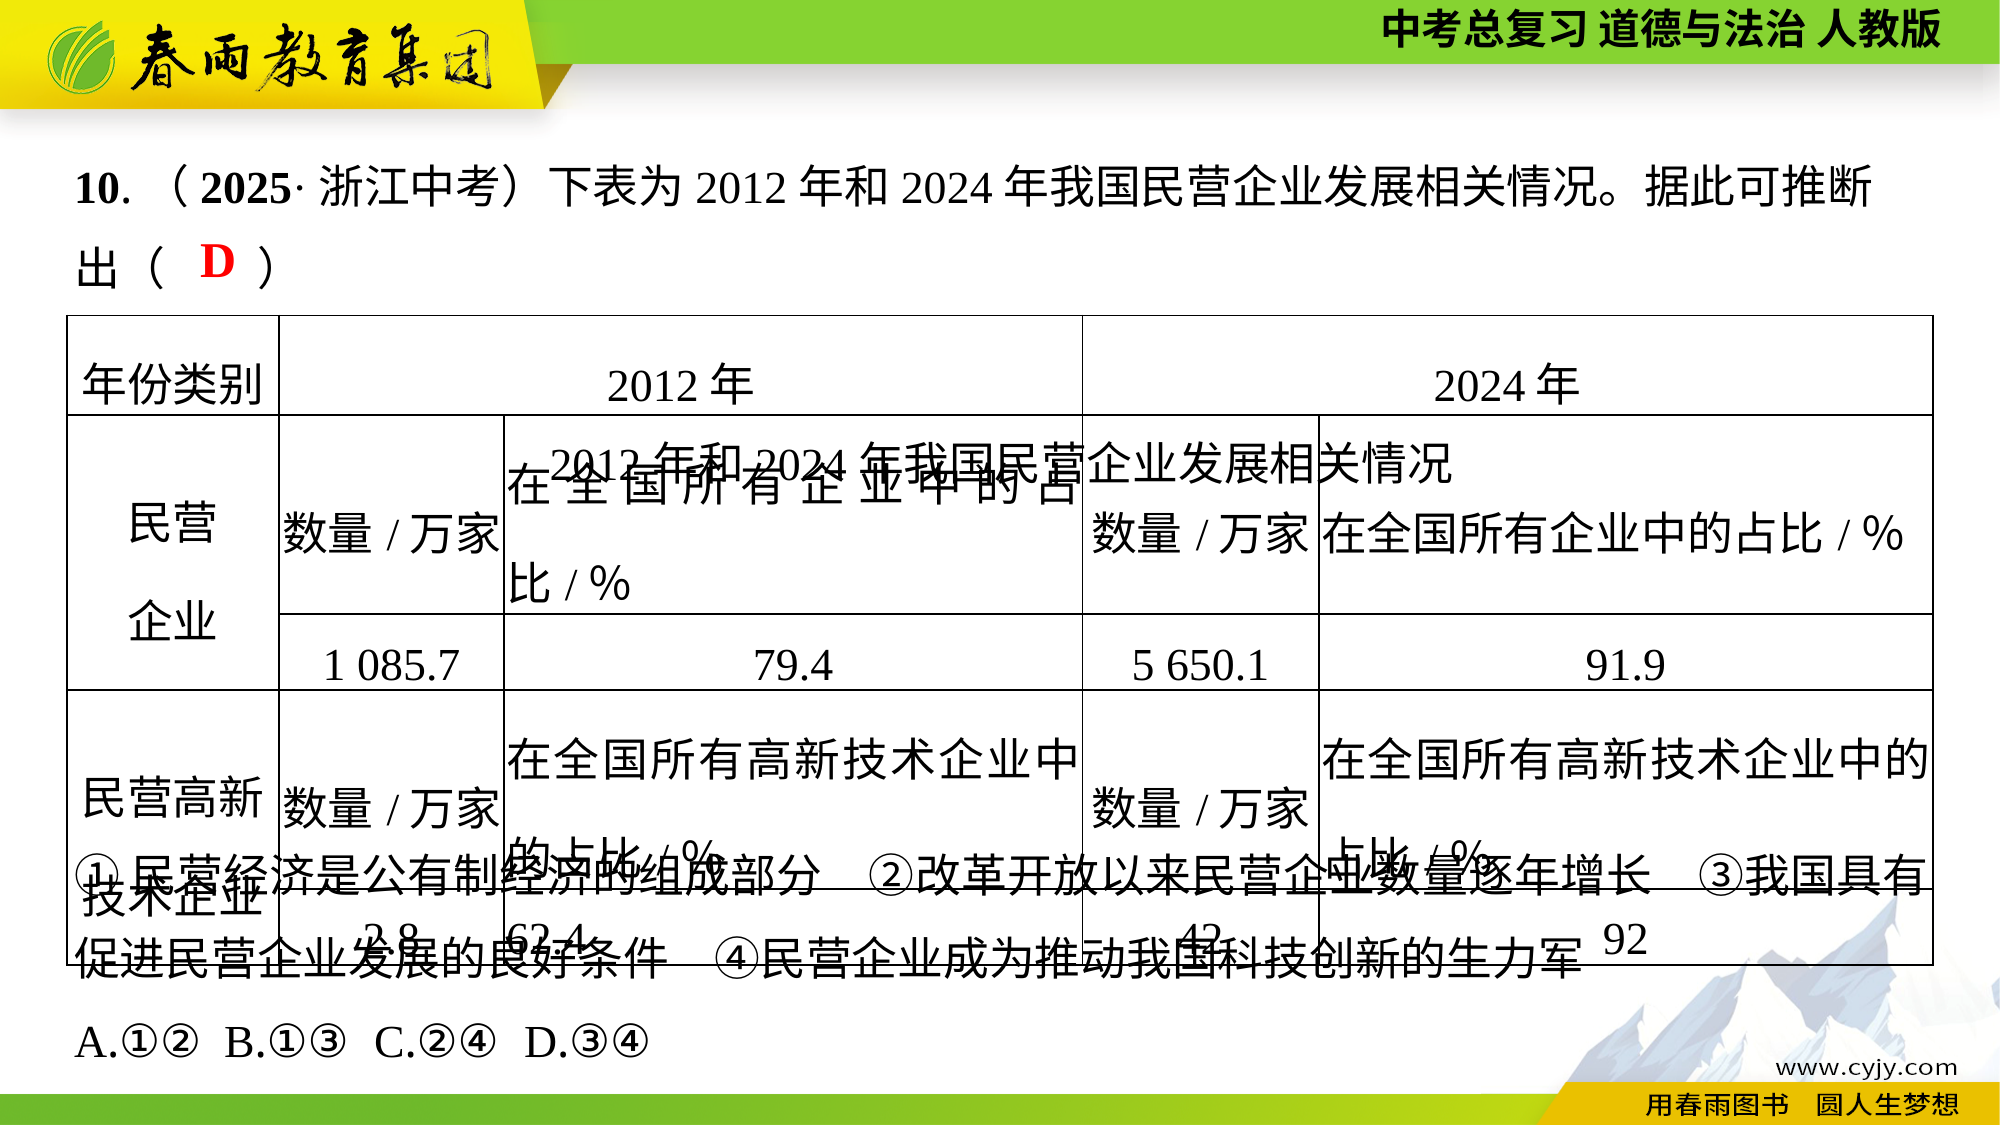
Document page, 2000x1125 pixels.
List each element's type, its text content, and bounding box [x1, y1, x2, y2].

list 10.（2025·浙江中考）下表为2012年和2024年我国民营企业发展相关情况。据此可推断 出（ ） 2012年和2024年我国民营企业发展相关情况 ①民营经济是公有制经济的组成部分 ②改革开放以来民营企业数量逐年增长 ③我国具有促进民营企业发展的良好条件 ④民营企业成为推动我国科技创新的生力军 A.①② B.①③ C.②④ D.③④ [59, 122, 1944, 1085]
table_cell 62.4 [505, 890, 1082, 964]
table_cell 91.9 [1320, 615, 1932, 689]
table_cell 1 085.7 [280, 615, 503, 689]
table_cell 42 [1083, 890, 1318, 964]
table_header 2024年 [1083, 316, 1932, 414]
table_cell 民营 企业 [68, 416, 278, 689]
table_cell 在全国所有高新技术企业中的占比/％ [1320, 691, 1932, 888]
table_cell 79.4 [505, 615, 1082, 689]
table_cell 民营高新 技术企业 [68, 691, 278, 964]
text_box D [185, 219, 252, 295]
table_cell 数量/万家 [1083, 416, 1318, 613]
table_cell 5 650.1 [1083, 615, 1318, 689]
table_cell 2.8 [280, 890, 503, 964]
table_cell 92 [1320, 890, 1932, 964]
table_cell 在全国所有企业中的占比/％ [1320, 416, 1932, 613]
table_header 2012年 [280, 316, 1082, 414]
table_cell 数量/万家 [280, 416, 503, 613]
table_cell 在全国所有企业中的占比/％ [505, 416, 1082, 613]
table_header 年份类别 [68, 316, 278, 414]
table_cell 数量/万家 [280, 691, 503, 888]
picture [0, 0, 2000, 1125]
table_cell 在全国所有高新技术企业中的占比/％ [505, 691, 1082, 888]
table_cell 数量/万家 [1083, 691, 1318, 888]
